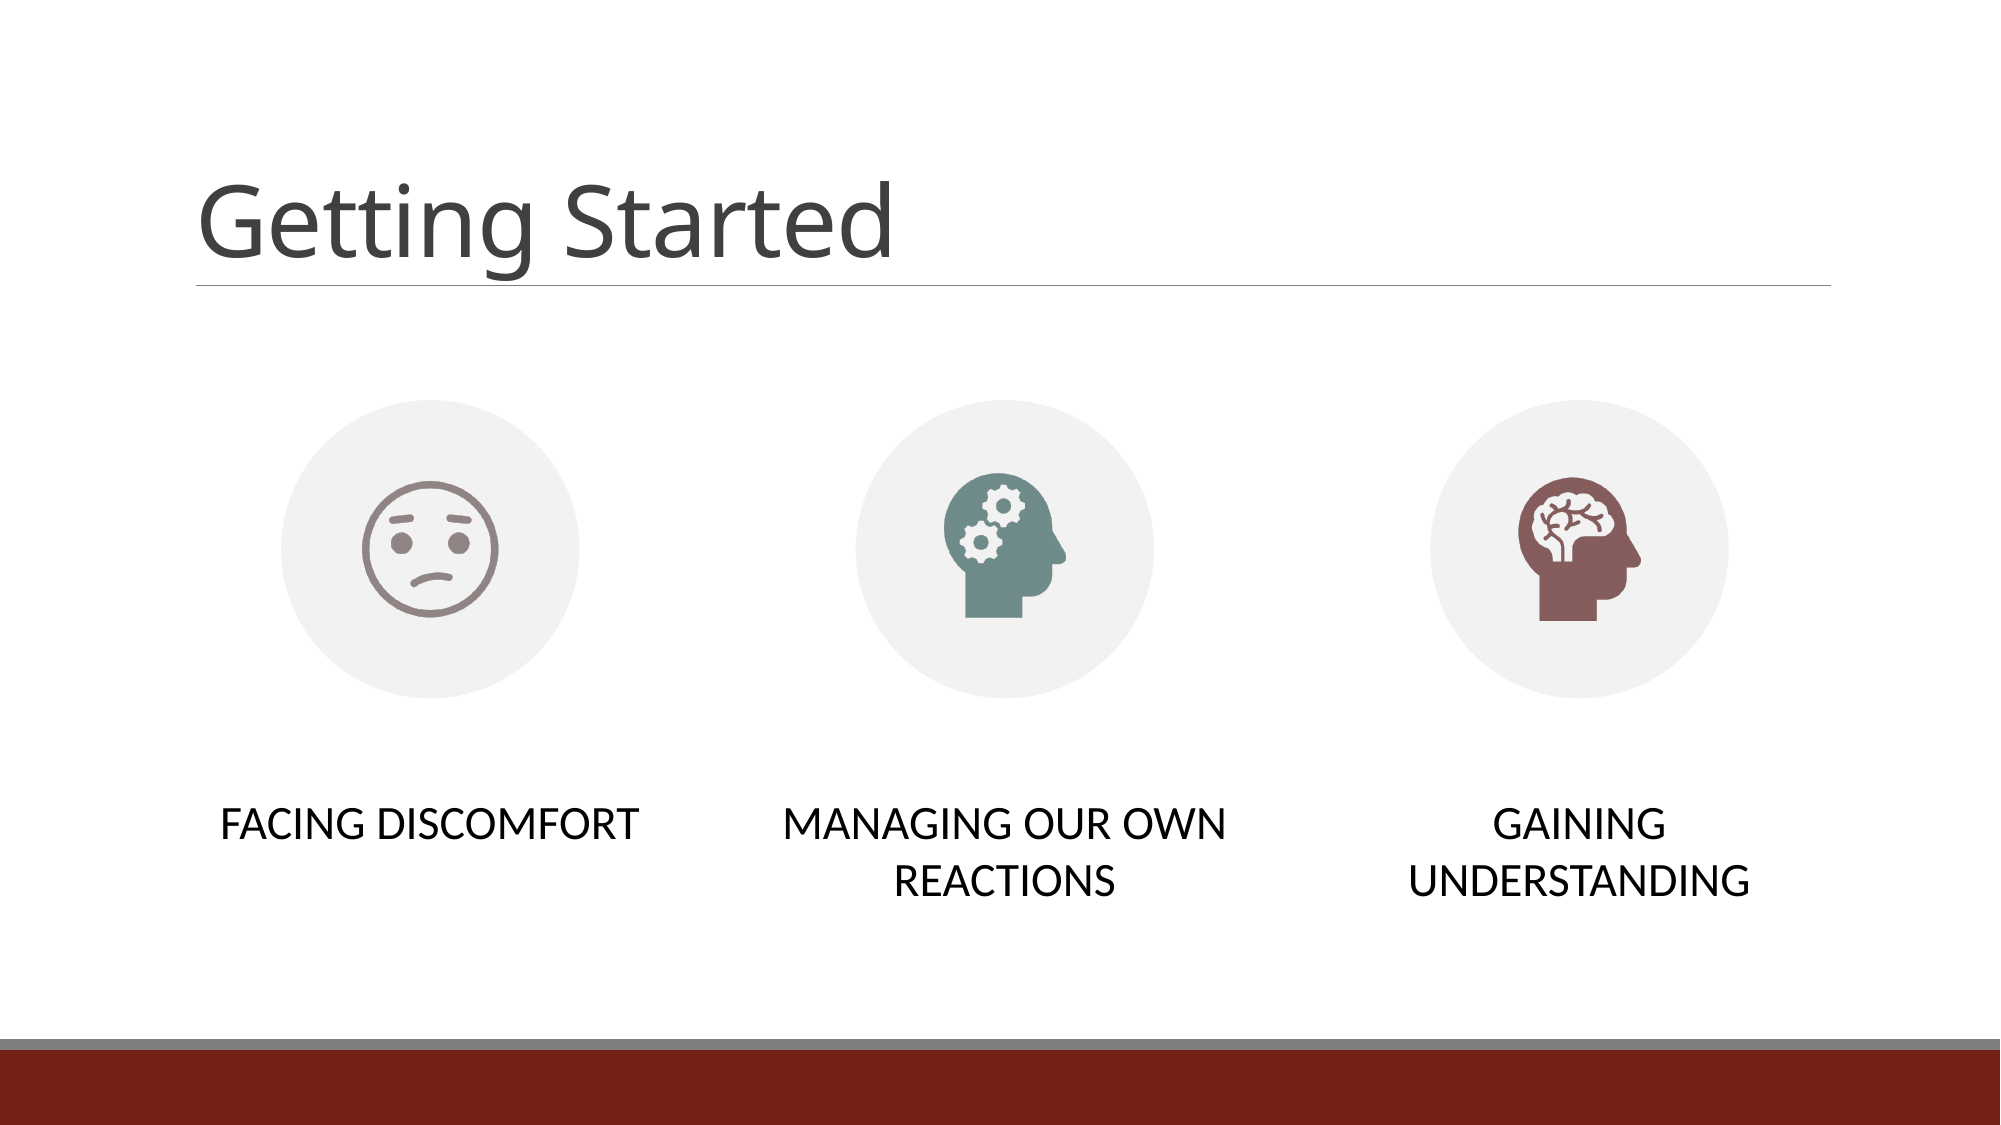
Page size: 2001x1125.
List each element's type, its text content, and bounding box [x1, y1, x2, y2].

title Getting Started [180, 47, 1830, 285]
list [179, 343, 1831, 966]
